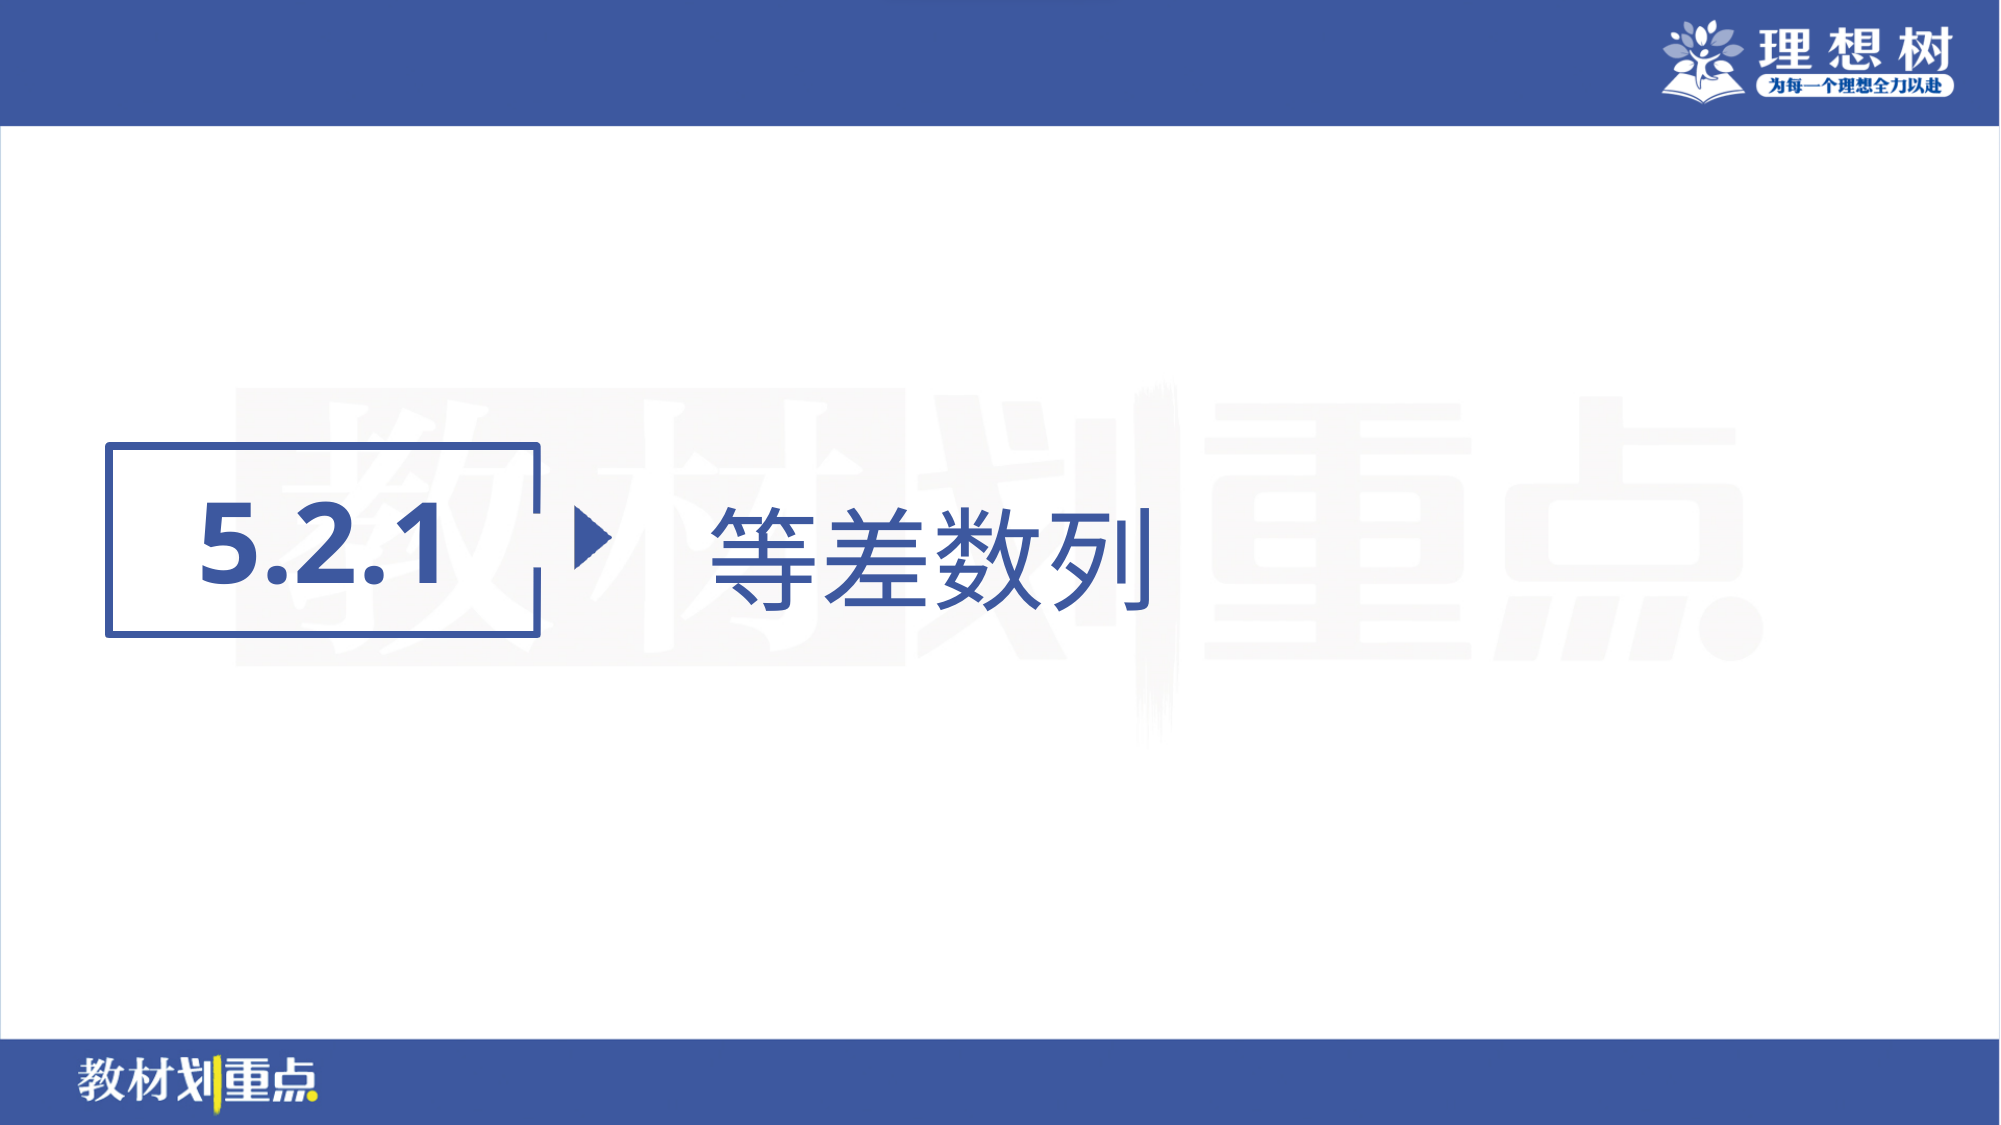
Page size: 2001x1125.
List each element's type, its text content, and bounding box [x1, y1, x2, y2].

text_box 等差数列 [708, 424, 1967, 635]
picture [0, 0, 2000, 1125]
